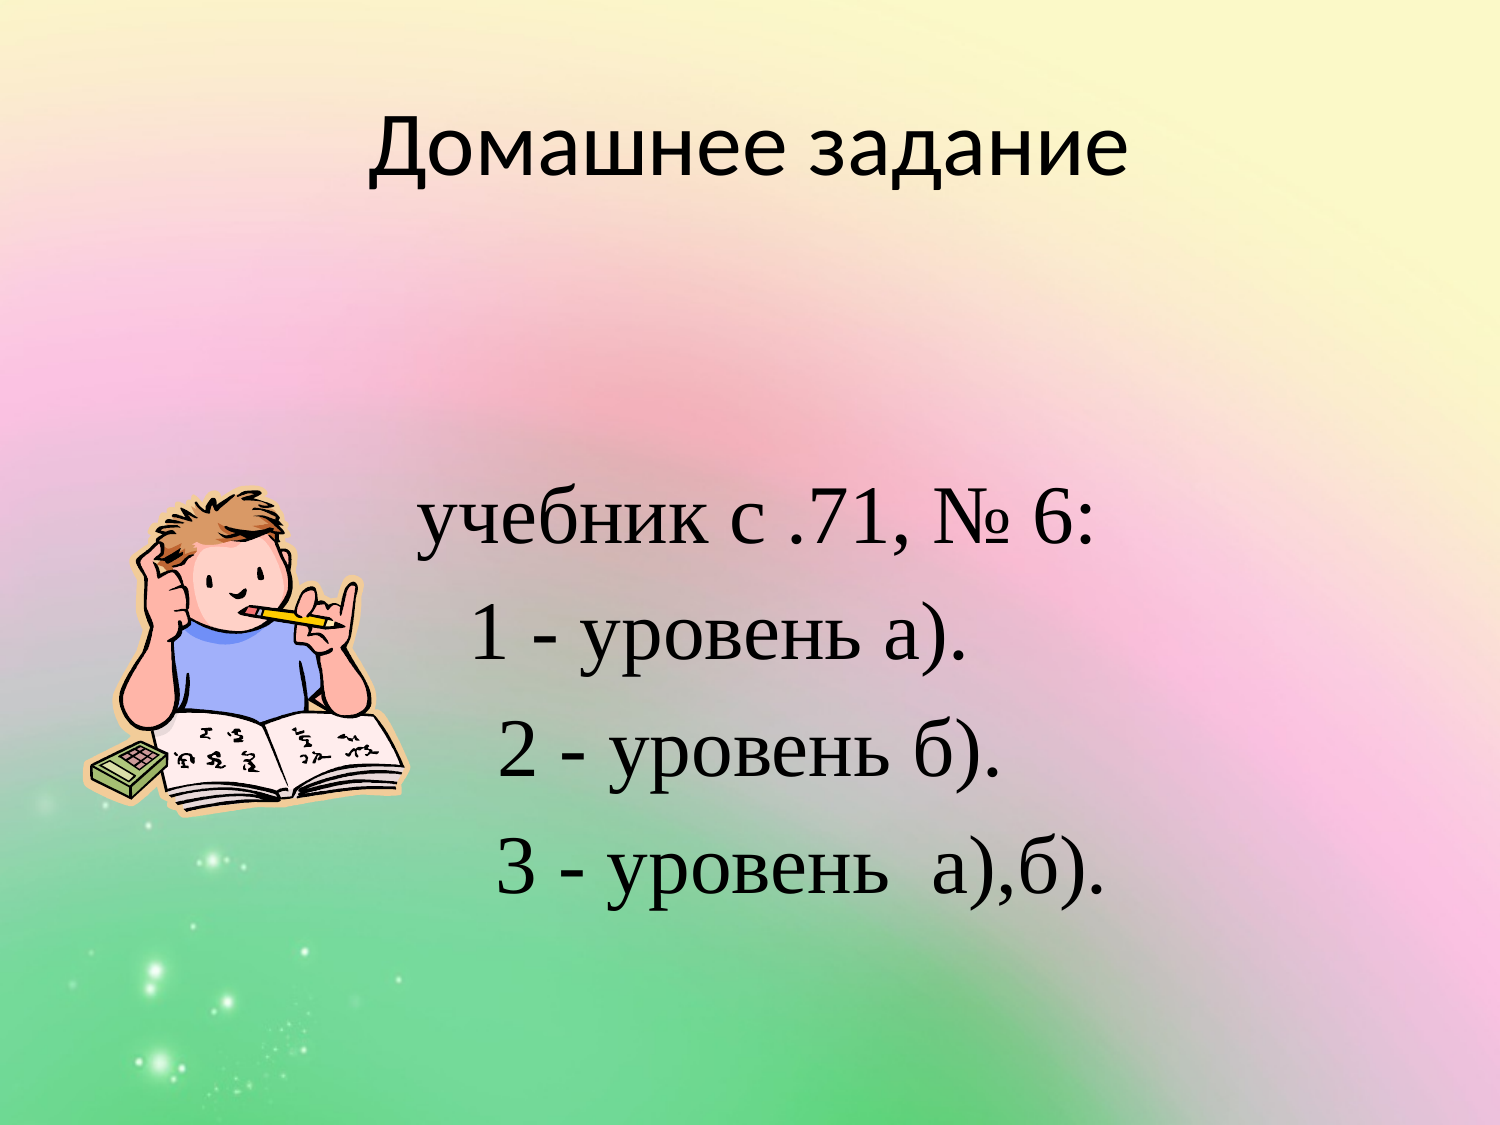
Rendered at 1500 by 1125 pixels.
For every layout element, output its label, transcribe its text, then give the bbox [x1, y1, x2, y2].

title Домашнее задание [74, 44, 1426, 233]
list учебник с .71, № 6: 1 - уровень а). 2 - уровень б). 3 - уровень а),б). [74, 262, 1426, 1006]
picture [0, 0, 1500, 1125]
